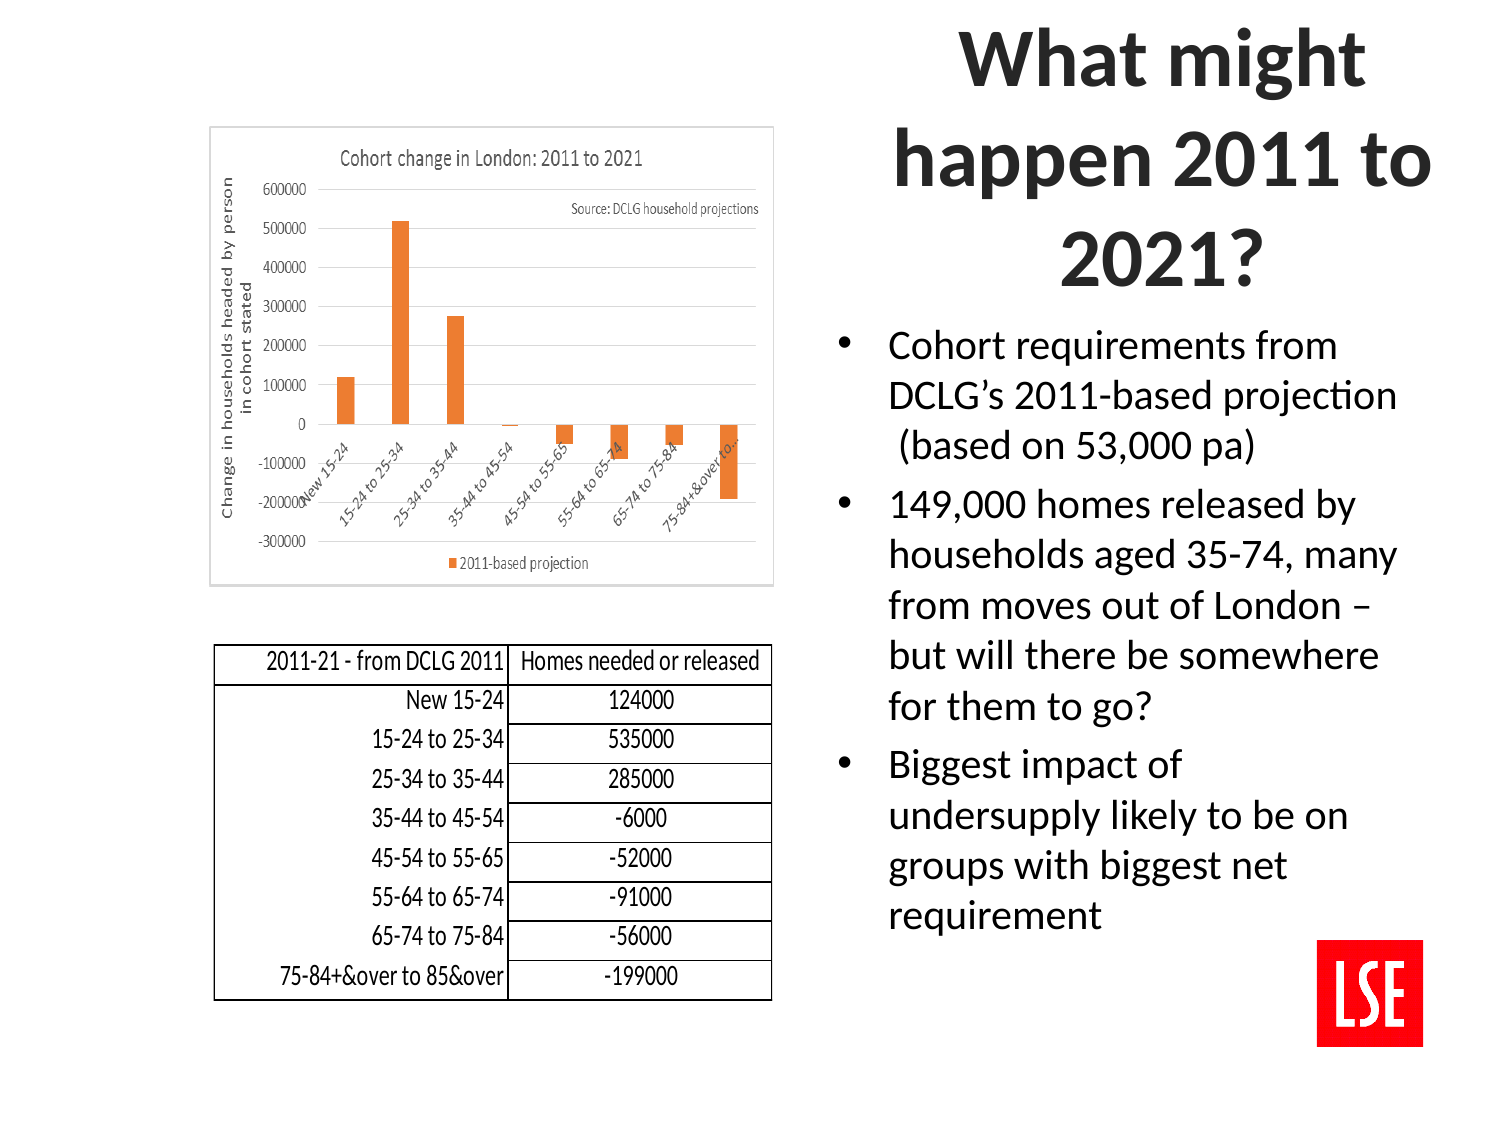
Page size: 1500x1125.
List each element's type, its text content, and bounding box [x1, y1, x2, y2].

picture [1316, 940, 1424, 1047]
picture [213, 644, 774, 1003]
picture [209, 126, 774, 587]
list Cohort requirements from DCLG’s 2011-based projection (based on 53,000 pa) 149,000 homes released by households aged 35-74, many from moves out of London – but will there be somewhere for them to go? Biggest impact of undersupply likely to be on groups with biggest net requirement [822, 309, 1416, 1003]
title What might happen 2011 to 2021? [808, 89, 1500, 216]
